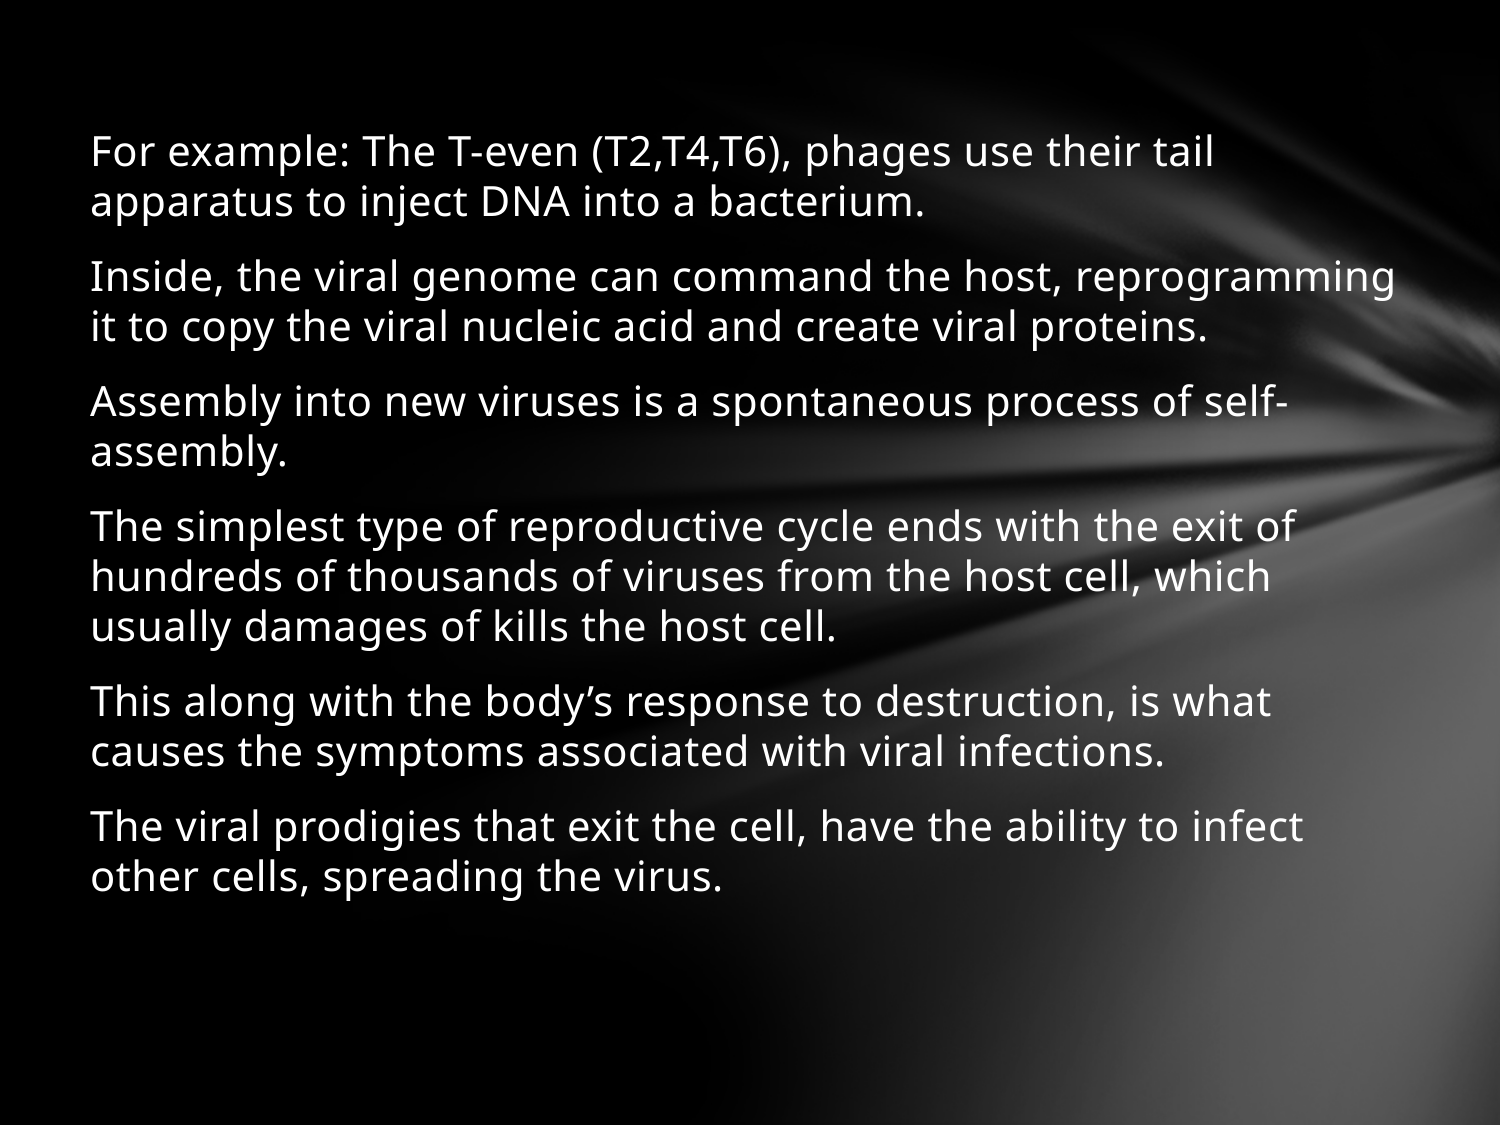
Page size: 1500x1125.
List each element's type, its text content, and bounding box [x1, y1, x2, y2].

list For example: The T-even (T2,T4,T6), phages use their tail apparatus to inject DNA into a bacterium. Inside, the viral genome can command the host, reprogramming it to copy the viral nucleic acid and create viral proteins. Assembly into new viruses is a spontaneous process of self-assembly. The simplest type of reproductive cycle ends with the exit of hundreds of thousands of viruses from the host cell, which usually damages of kills the host cell. This along with the body’s response to destruction, is what causes the symptoms associated with viral infections. The viral prodigies that exit the cell, have the ability to infect other cells, spreading the virus. [75, 116, 1425, 1035]
